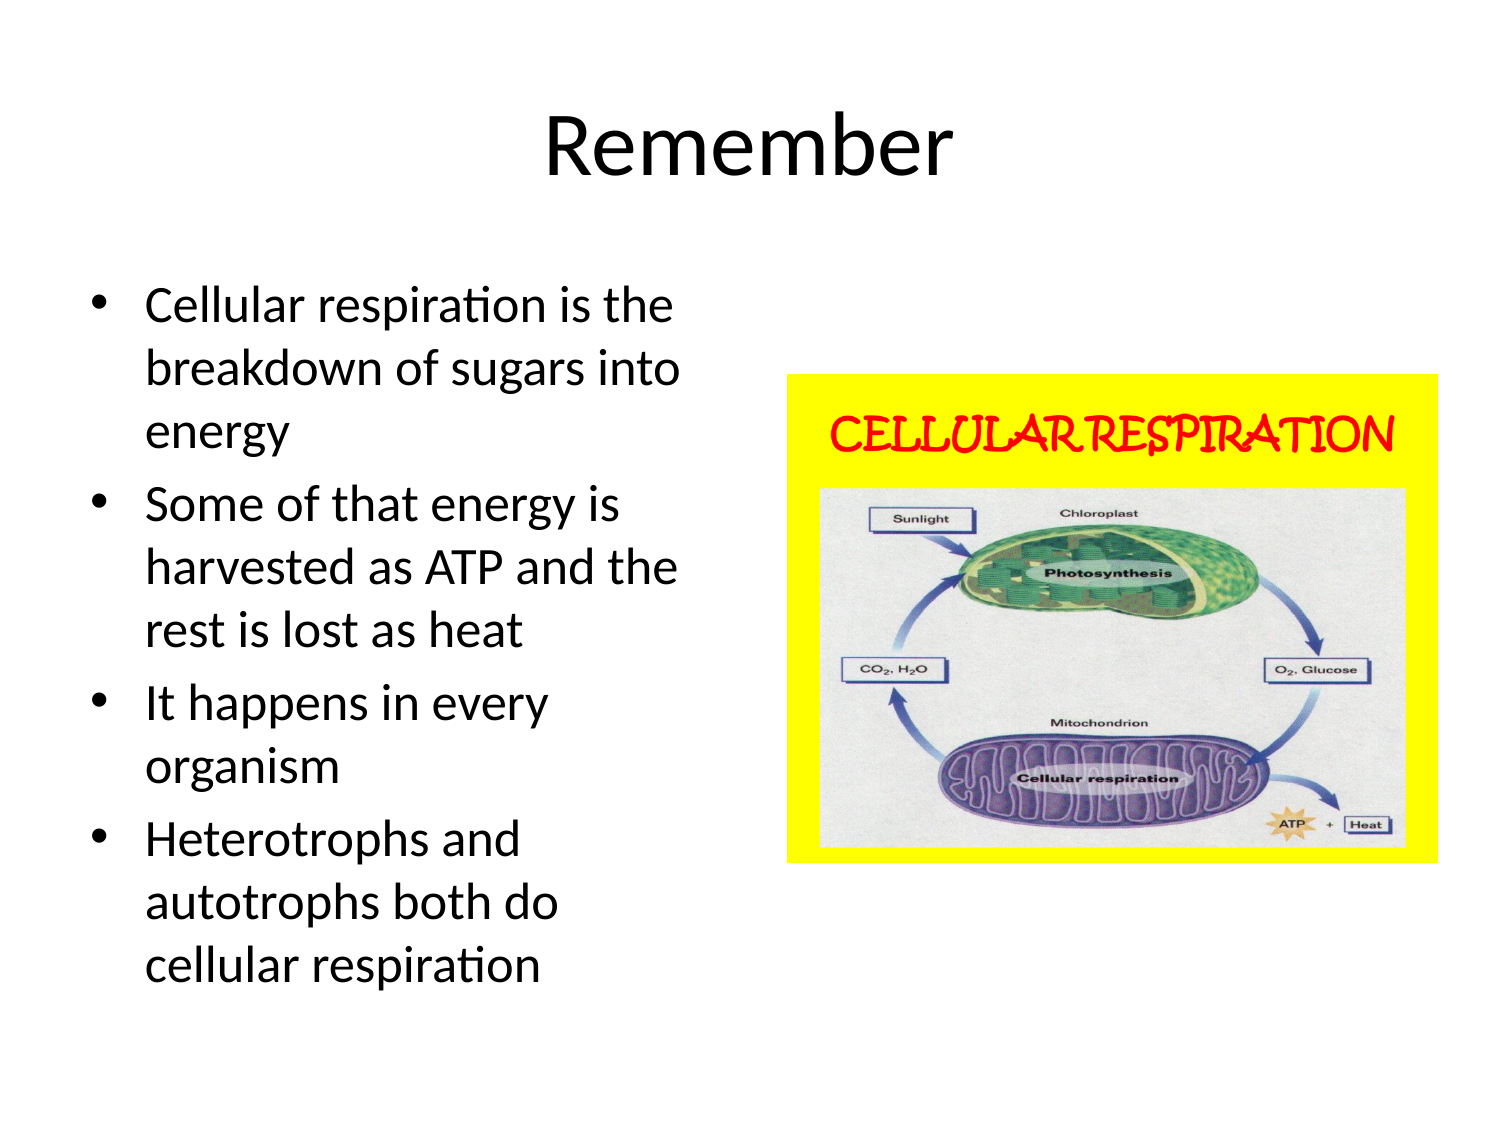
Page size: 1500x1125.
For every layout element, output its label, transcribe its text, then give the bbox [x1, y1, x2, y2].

list Cellular respiration is the breakdown of sugars into energy Some of that energy is harvested as ATP and the rest is lost as heat It happens in every organism Heterotrophs and autotrophs both do cellular respiration [75, 262, 738, 1005]
title Remember [75, 45, 1425, 233]
picture [787, 374, 1438, 863]
